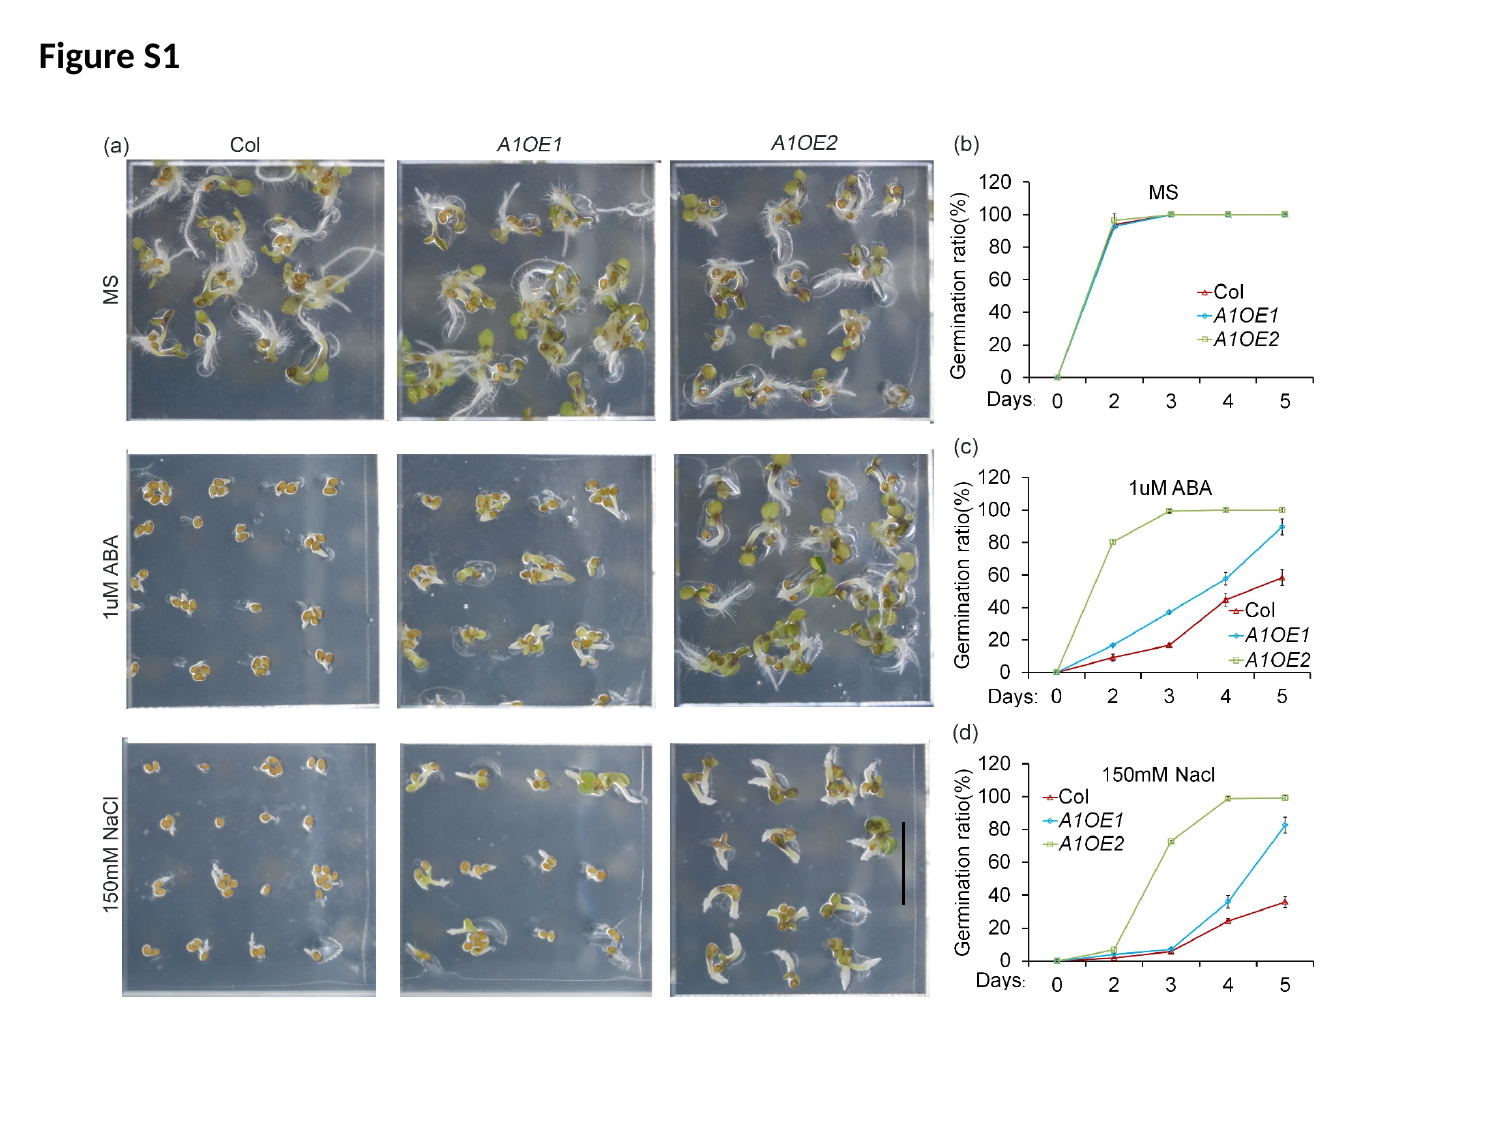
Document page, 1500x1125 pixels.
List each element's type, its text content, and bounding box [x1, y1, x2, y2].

text_box Figure S1 [24, 23, 196, 84]
picture [88, 125, 1316, 1012]
